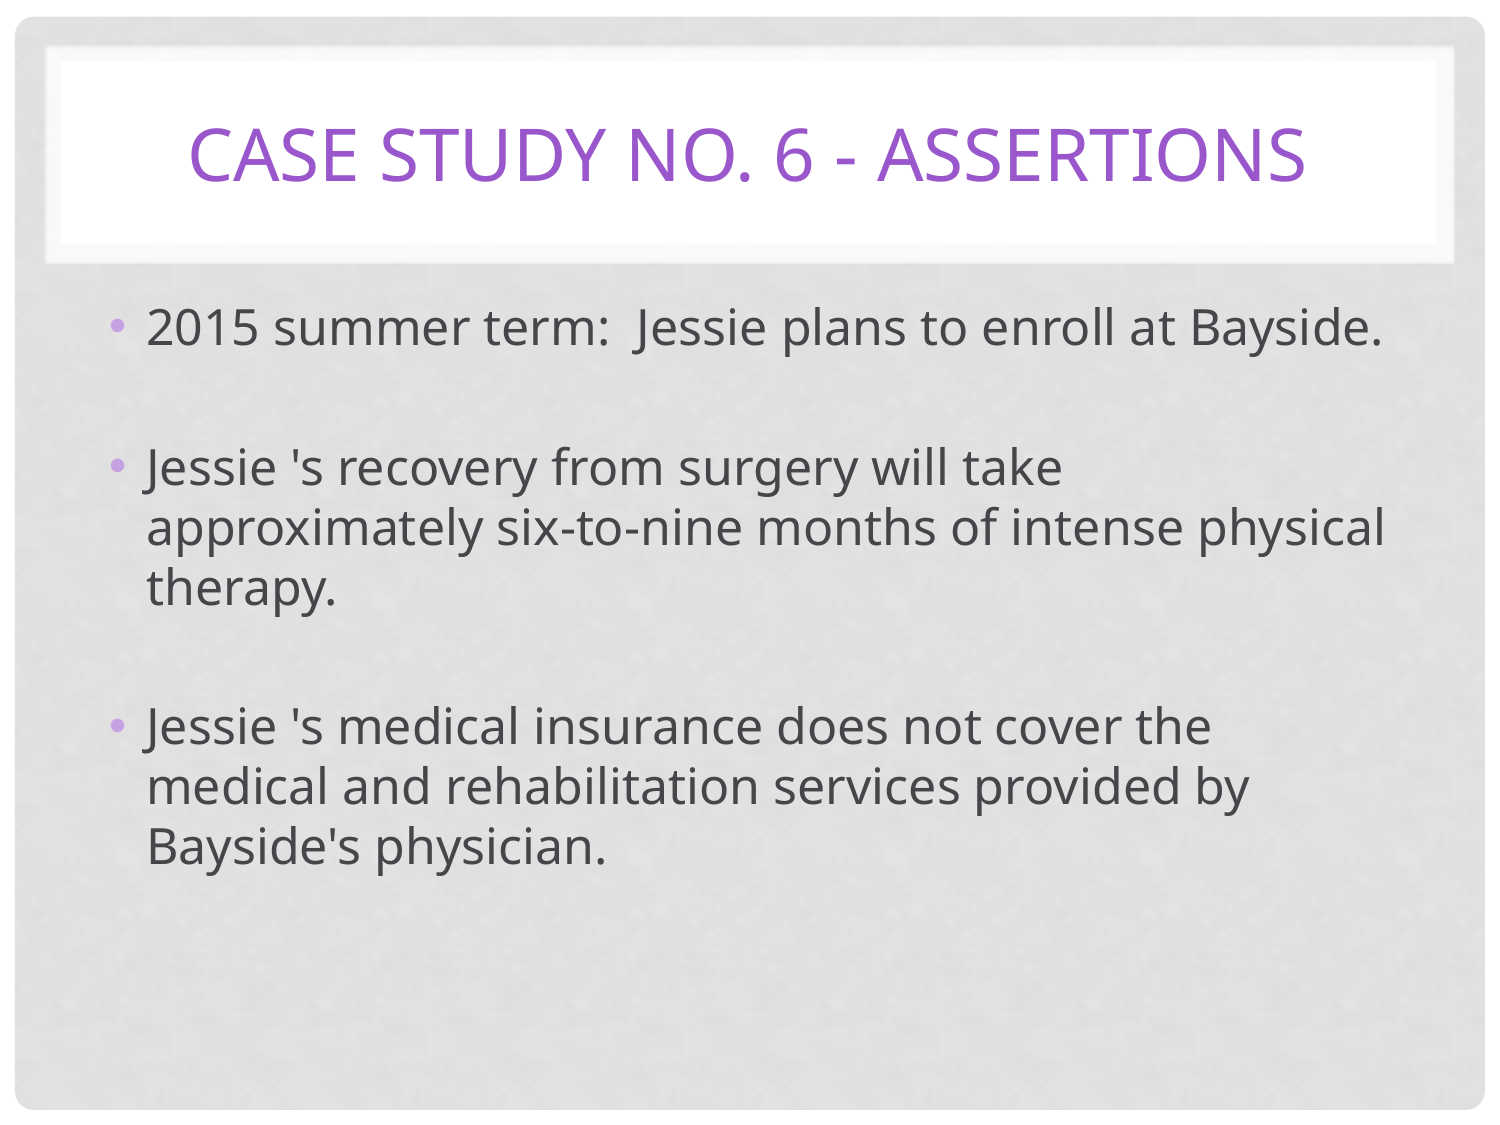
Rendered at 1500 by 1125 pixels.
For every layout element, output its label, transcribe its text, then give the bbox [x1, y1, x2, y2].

list 2015 summer term: Jessie plans to enroll at Bayside. Jessie 's recovery from surgery will take approximately six-to-nine months of intense physical therapy. Jessie 's medical insurance does not cover the medical and rehabilitation services provided by Bayside's physician. [75, 287, 1425, 1005]
title Case study no. 6 - Assertions [69, 66, 1425, 238]
